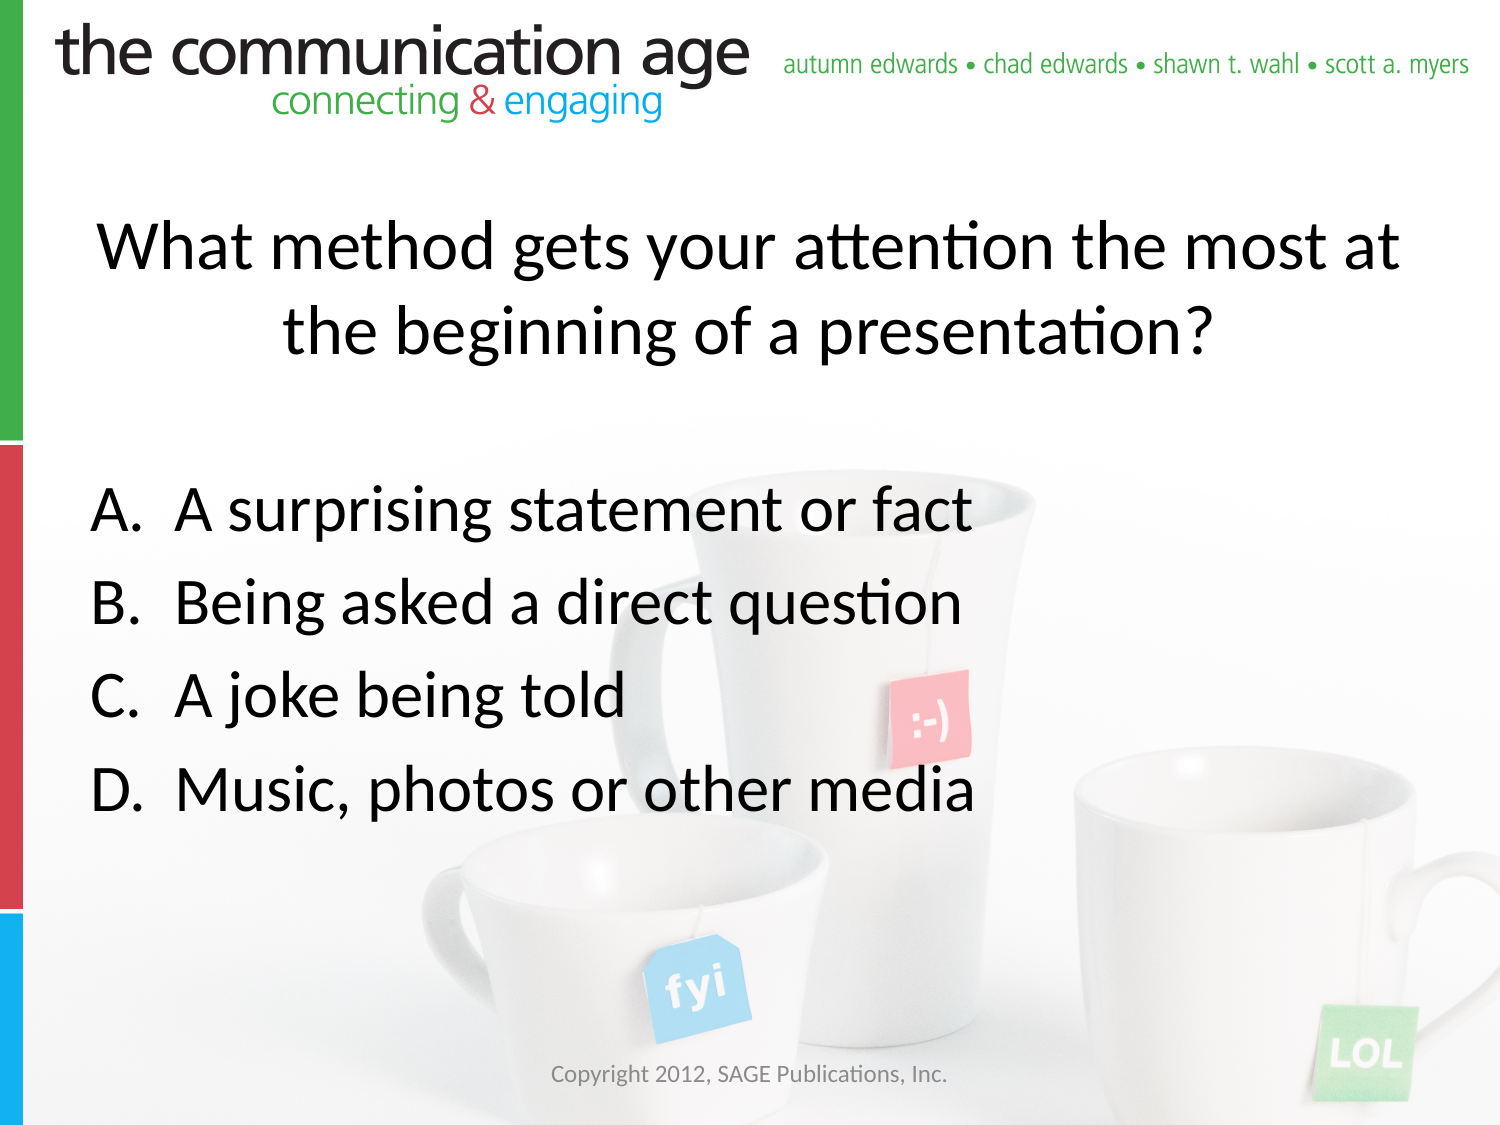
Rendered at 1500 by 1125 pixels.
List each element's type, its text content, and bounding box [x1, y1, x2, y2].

picture [0, 0, 1500, 1125]
title What method gets your attention the most at the beginning of a presentation? [75, 189, 1425, 378]
list A surprising statement or fact Being asked a direct question A joke being told Music, photos or other media [75, 457, 1425, 1043]
footer Copyright 2012, SAGE Publications, Inc. [512, 1042, 988, 1103]
